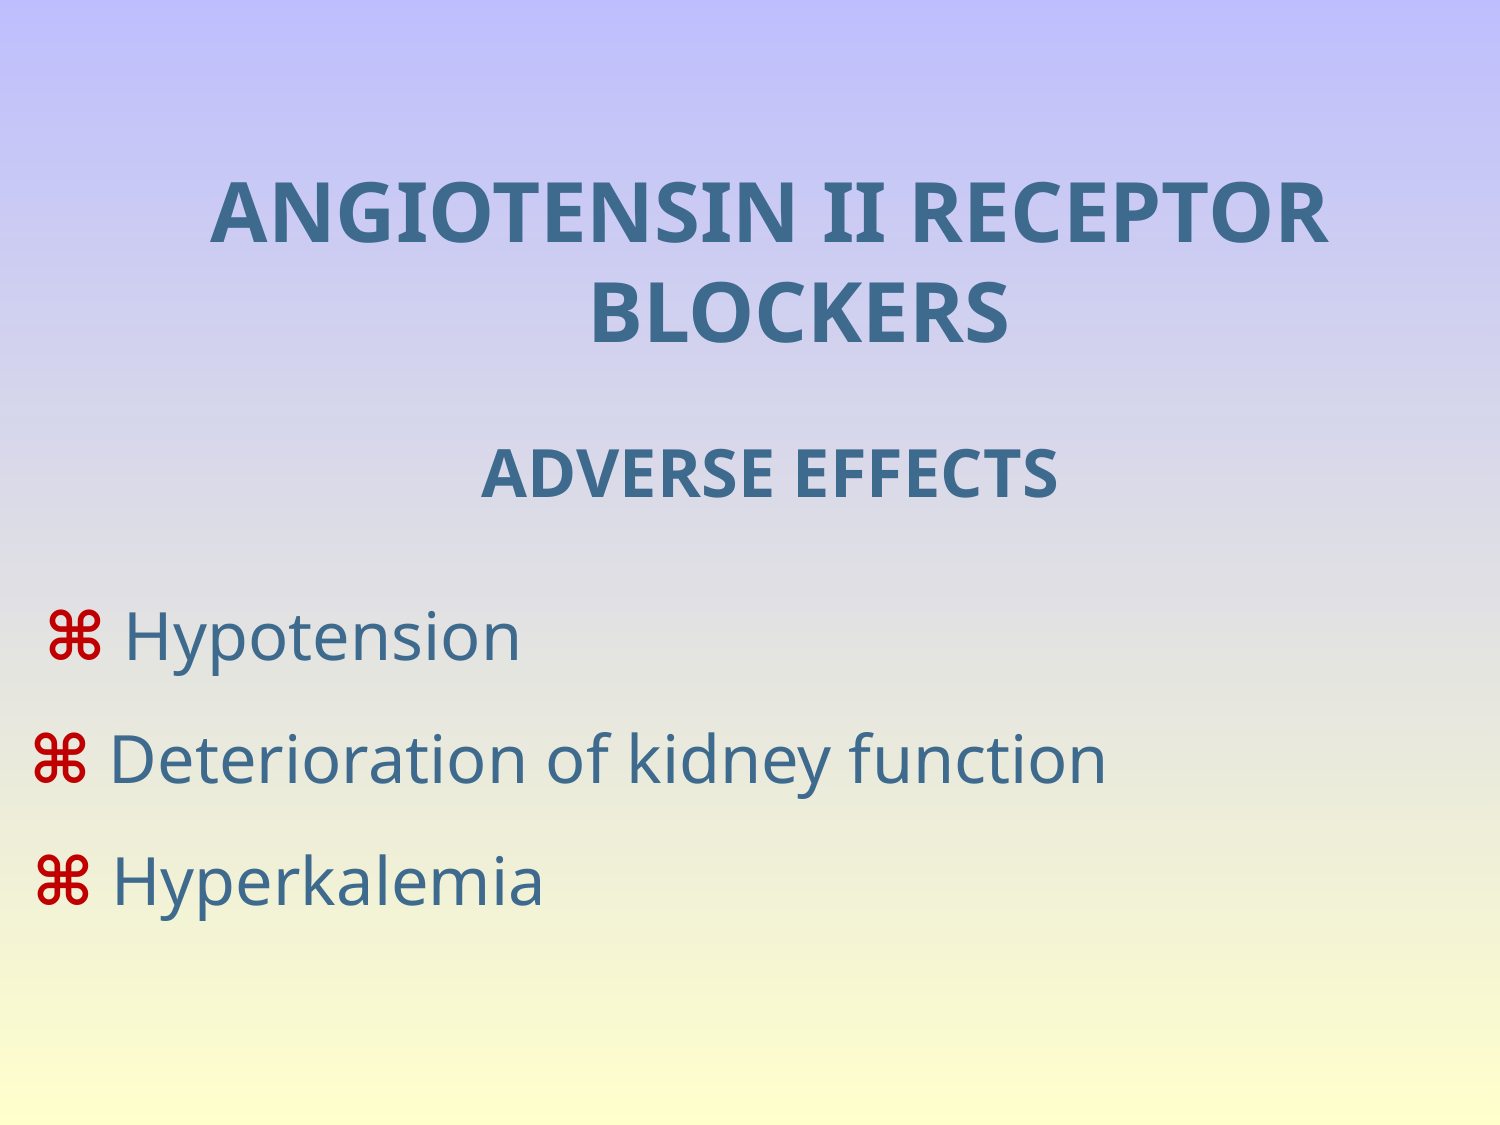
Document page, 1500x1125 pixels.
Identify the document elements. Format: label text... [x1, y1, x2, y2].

text_box ANGIOTENSIN II RECEPTOR BLOCKERS ADVERSE EFFECTS ⌘ Hypotension ⌘ Deterioration of kidney function ⌘ Hyperkalemia [0, 0, 1500, 1125]
